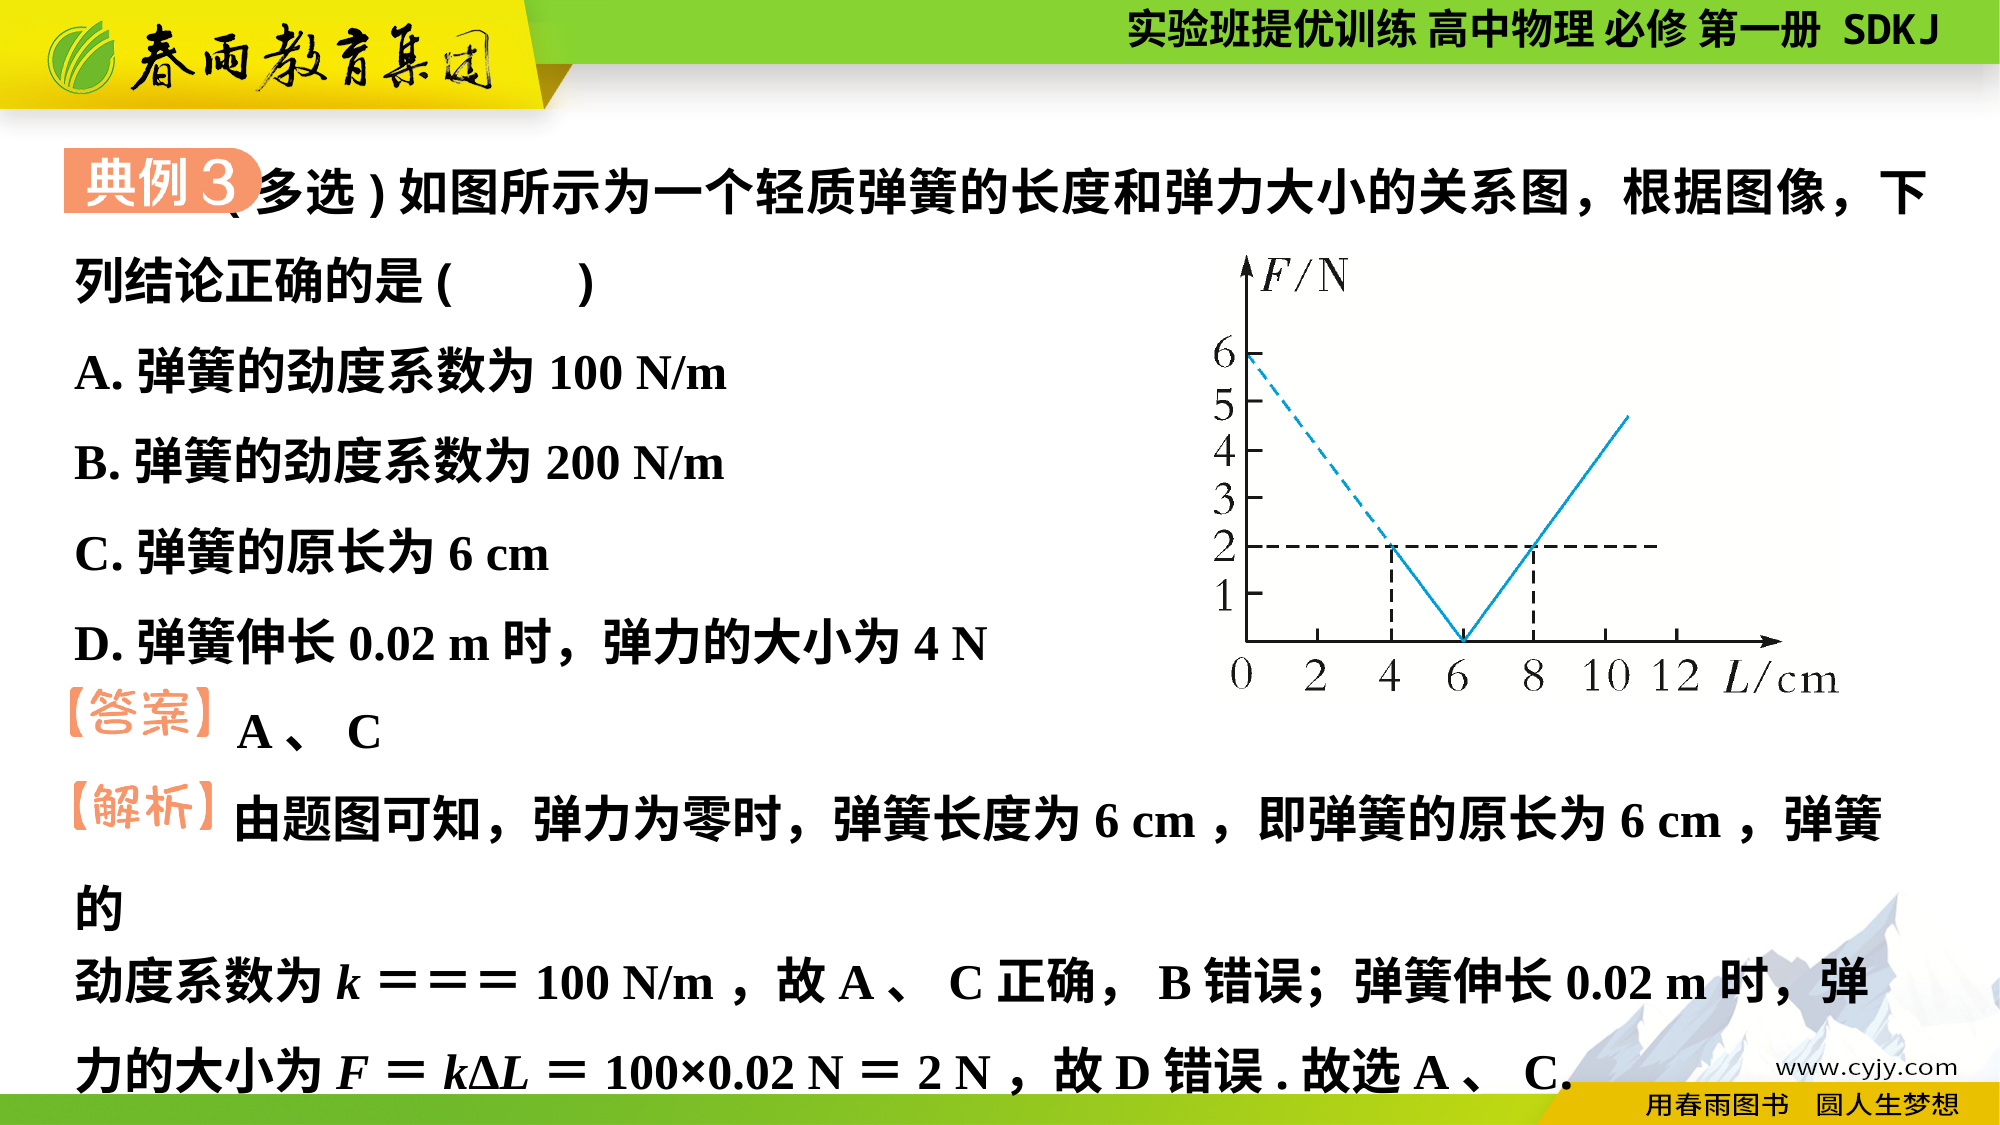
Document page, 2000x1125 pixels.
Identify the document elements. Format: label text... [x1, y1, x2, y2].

list (多选)如图所示为一个轻质弹簧的长度和弹力大小的关系图，根据图像，下列结论正确的是( ) A.弹簧的劲度系数为100 N/m B.弹簧的劲度系数为200 N/m C.弹簧的原长为6 cm D.弹簧伸长0.02 m时，弹力的大小为4 N [59, 122, 1944, 660]
text_box A、C [59, 660, 1944, 766]
picture [0, 0, 2000, 1125]
